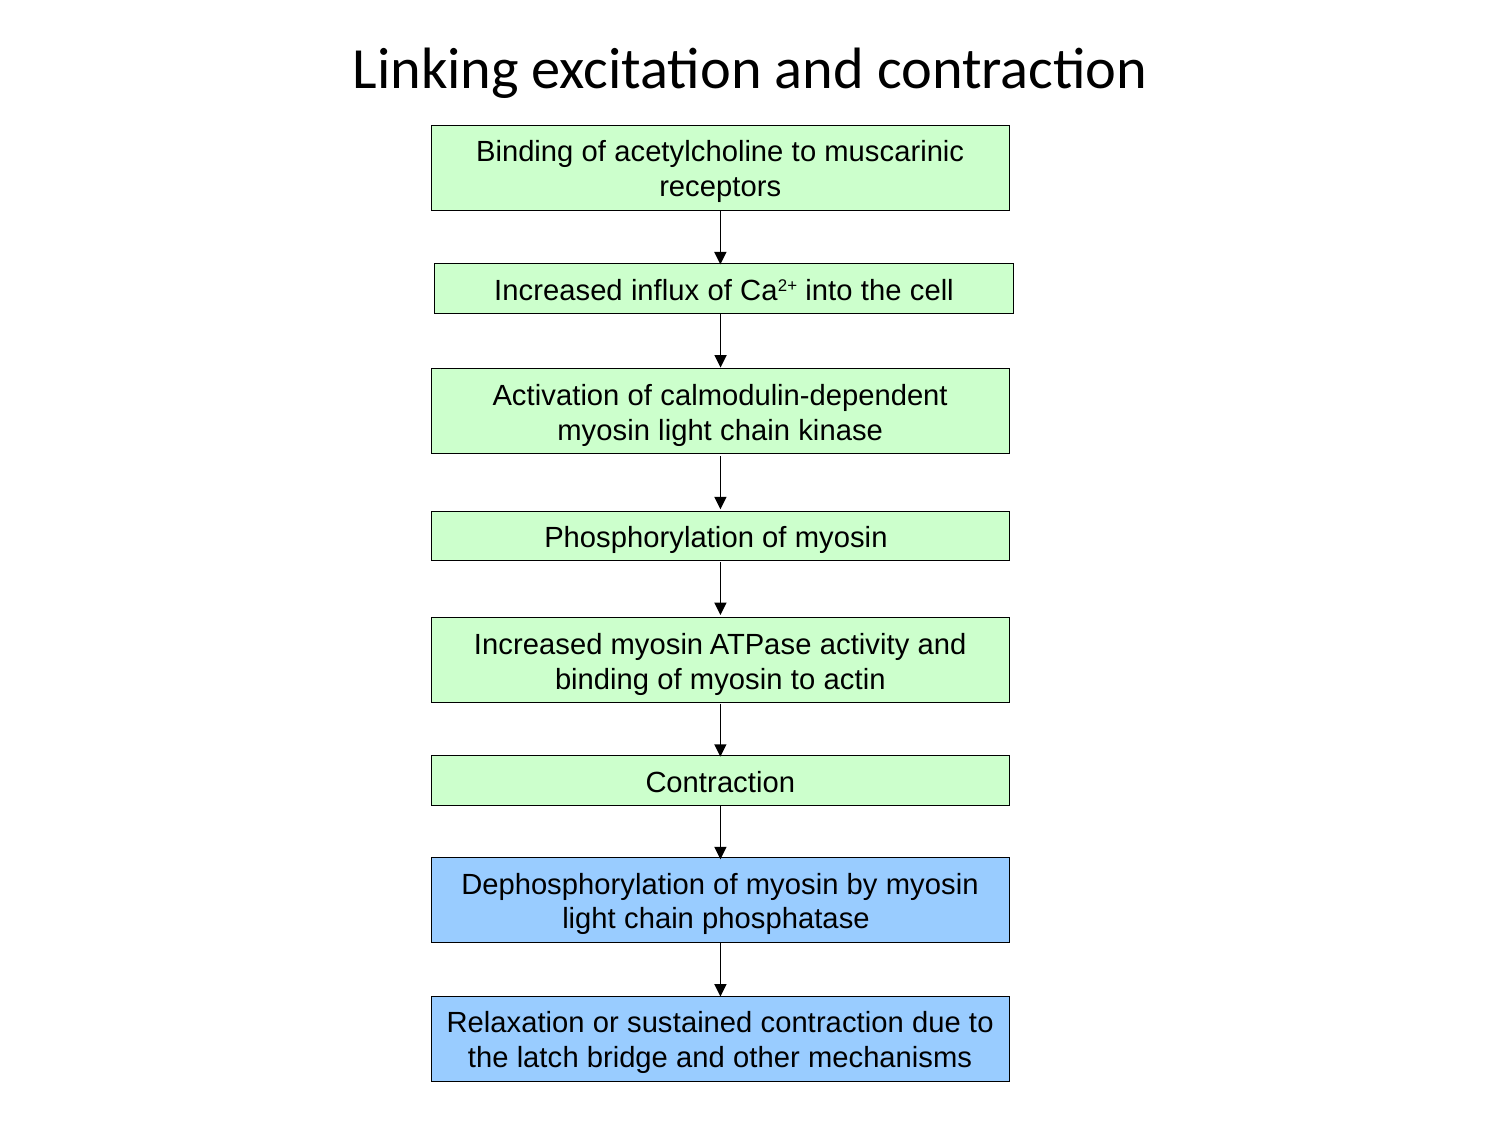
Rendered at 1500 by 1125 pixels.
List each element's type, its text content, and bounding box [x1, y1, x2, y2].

text_box Binding of acetylcholine to muscarinic receptors [431, 125, 1010, 211]
text_box Relaxation or sustained contraction due to the latch bridge and other mechanisms [431, 996, 1010, 1082]
text_box Increased influx of Ca2+ into the cell [434, 263, 1014, 314]
title Linking excitation and contraction [74, 7, 1426, 124]
text_box Increased myosin ATPase activity and binding of myosin to actin [431, 617, 1010, 703]
text_box Dephosphorylation of myosin by myosin light chain phosphatase [431, 857, 1010, 943]
text_box Phosphorylation of myosin [431, 511, 1010, 561]
text_box Contraction [431, 755, 1010, 806]
text_box Activation of calmodulin-dependent myosin light chain kinase [431, 368, 1010, 454]
